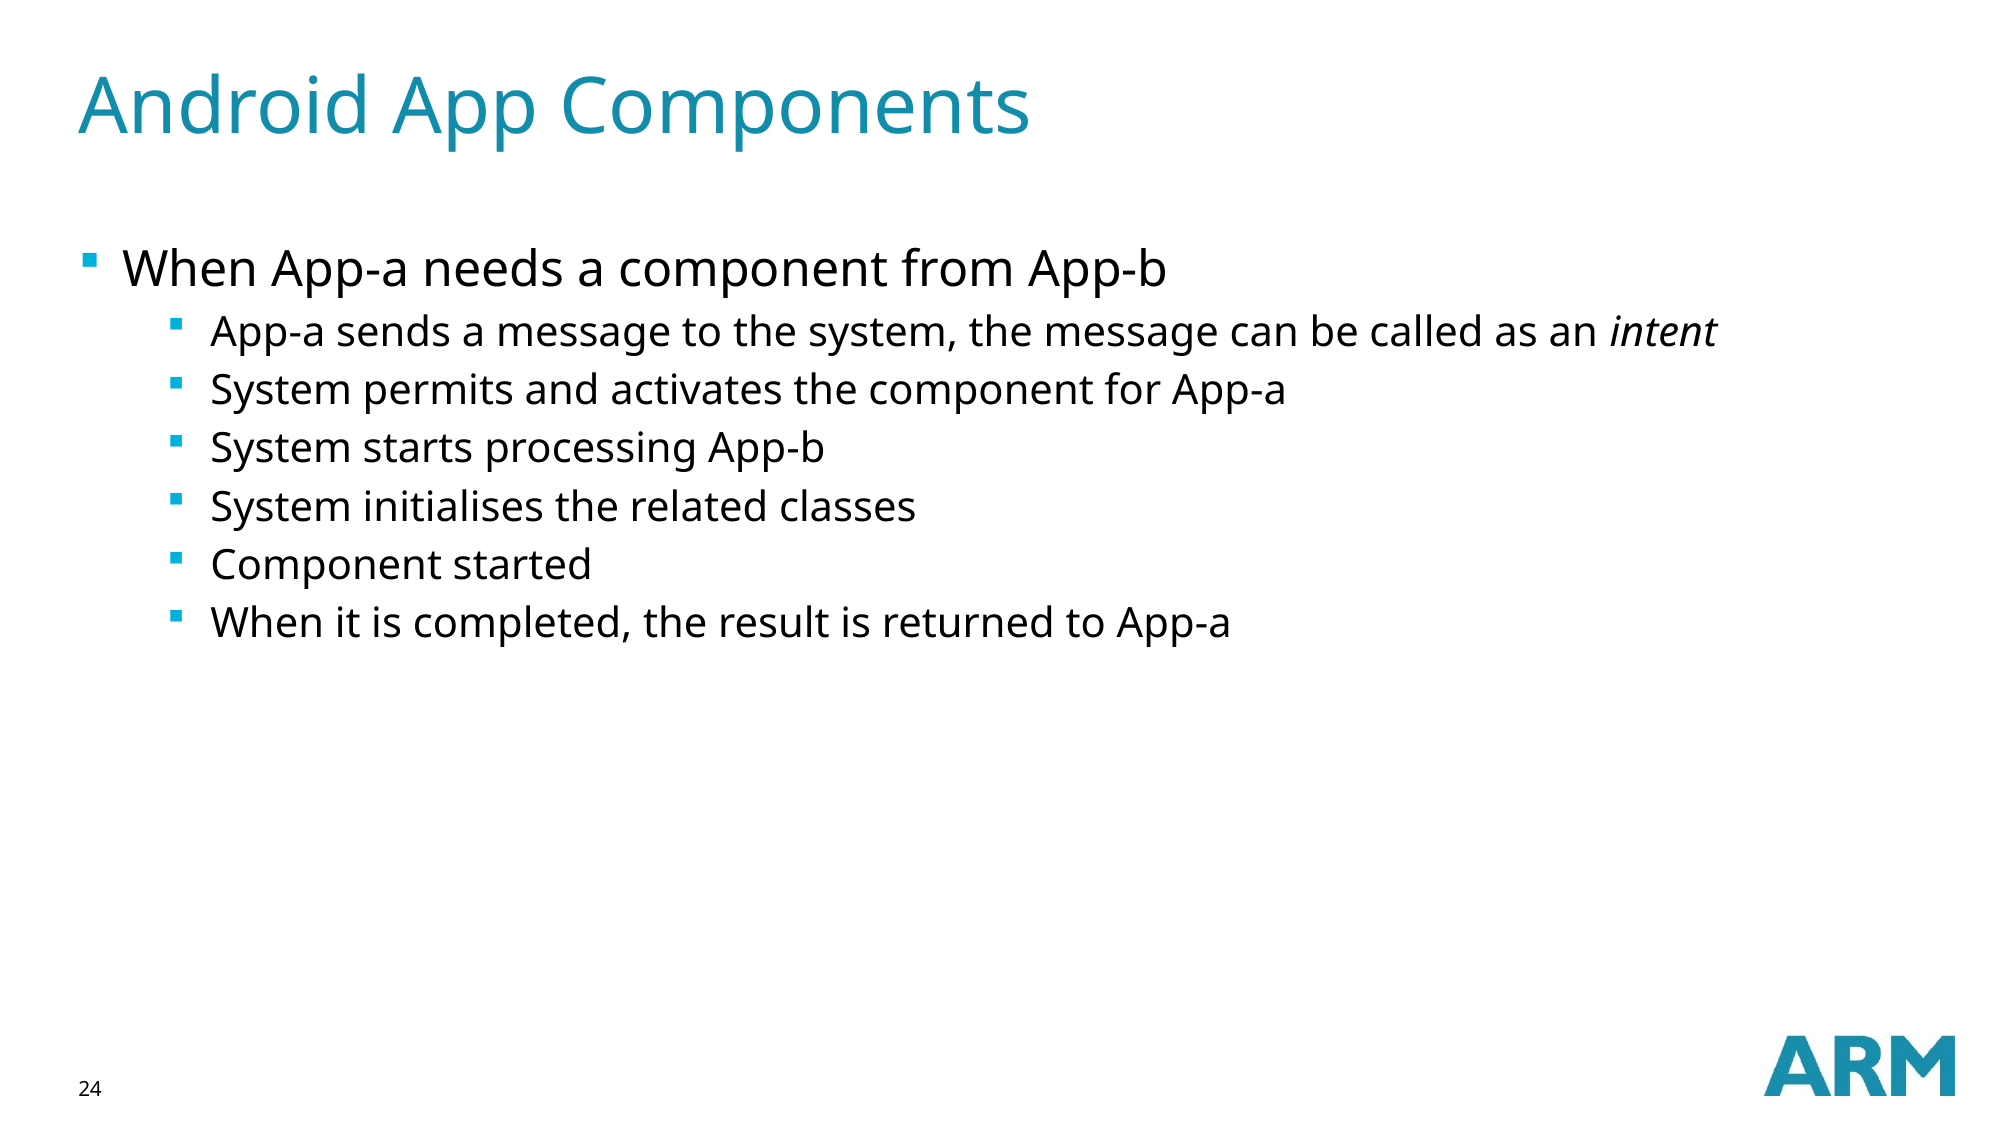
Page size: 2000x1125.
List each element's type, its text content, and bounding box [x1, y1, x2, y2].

picture [1763, 1035, 1955, 1096]
title Android App Components [78, 55, 1910, 150]
list When App-a needs a component from App-b App-a sends a message to the system, the message can be called as an intent System permits and activates the component for App-a System starts processing App-b System initialises the related classes Component started When it is completed, the result is returned to App-a [78, 236, 1909, 1004]
